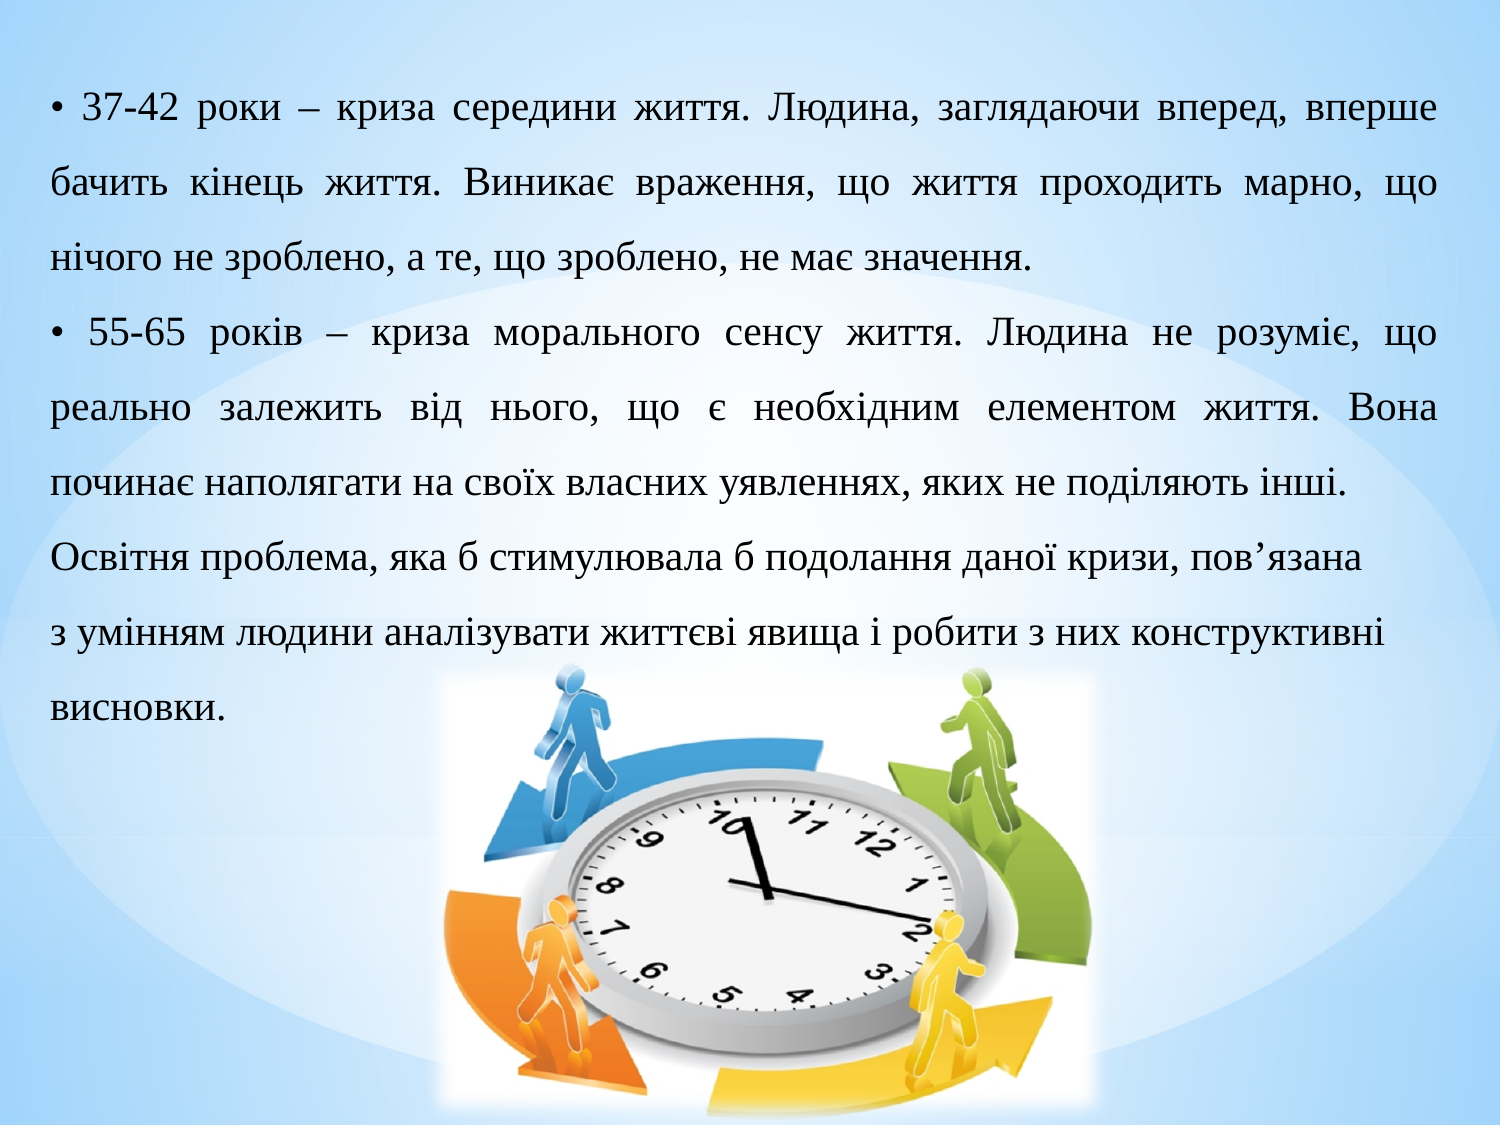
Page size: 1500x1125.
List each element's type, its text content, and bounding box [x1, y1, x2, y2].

picture [421, 655, 1114, 1125]
text_box • 37-42 роки – криза середини життя. Людина, заглядаючи вперед, вперше бачить кінець життя. Виникає враження, що життя проходить марно, що нічого не зроблено, а те, що зроблено, не має значення. • 55-65 років – криза морального сенсу життя. Людина не розуміє, що реально залежить від нього, що є необхідним елементом життя. Вона починає наполягати на своїх власних уявленнях, яких не поділяють інші. Освітня проблема, яка б стимулювала б подолання даної кризи, пов’язана з умінням людини аналізувати життєві явища і робити з них конструктивні висновки. [35, 46, 1454, 737]
